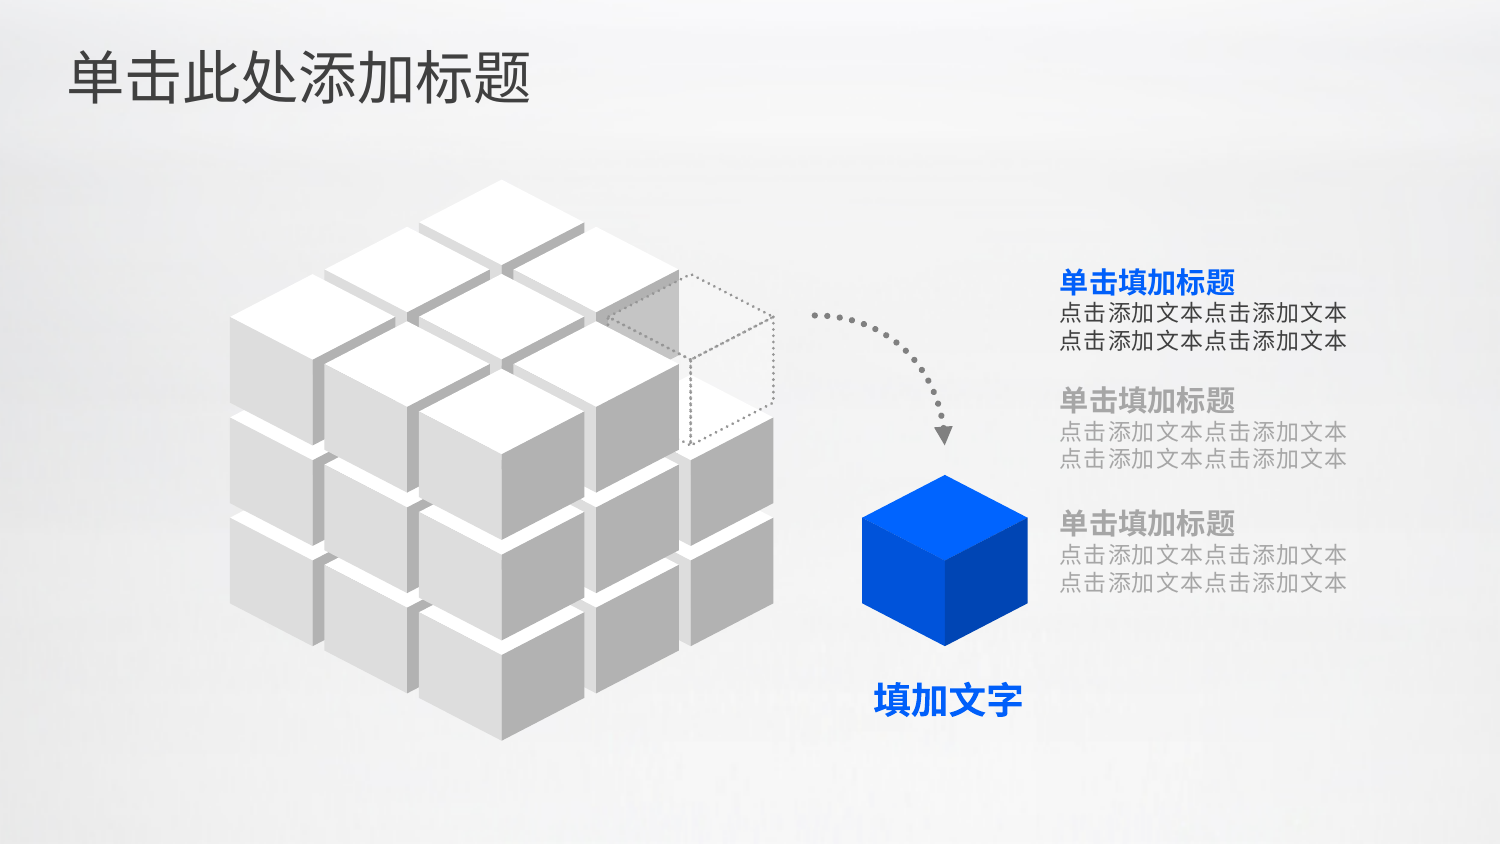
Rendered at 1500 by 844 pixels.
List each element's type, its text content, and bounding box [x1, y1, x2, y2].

text_box 单击此处添加标题 [51, 33, 597, 127]
text_box 单击填加标题 点击添加文本点击添加文本 点击添加文本点击添加文本 [1045, 256, 1376, 362]
text_box 单击填加标题 点击添加文本点击添加文本 点击添加文本点击添加文本 [1045, 498, 1376, 604]
picture [0, 0, 1500, 844]
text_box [229, 179, 774, 741]
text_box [861, 474, 1028, 647]
text_box 单击填加标题 点击添加文本点击添加文本 点击添加文本点击添加文本 [1045, 374, 1376, 480]
text_box [814, 315, 951, 446]
